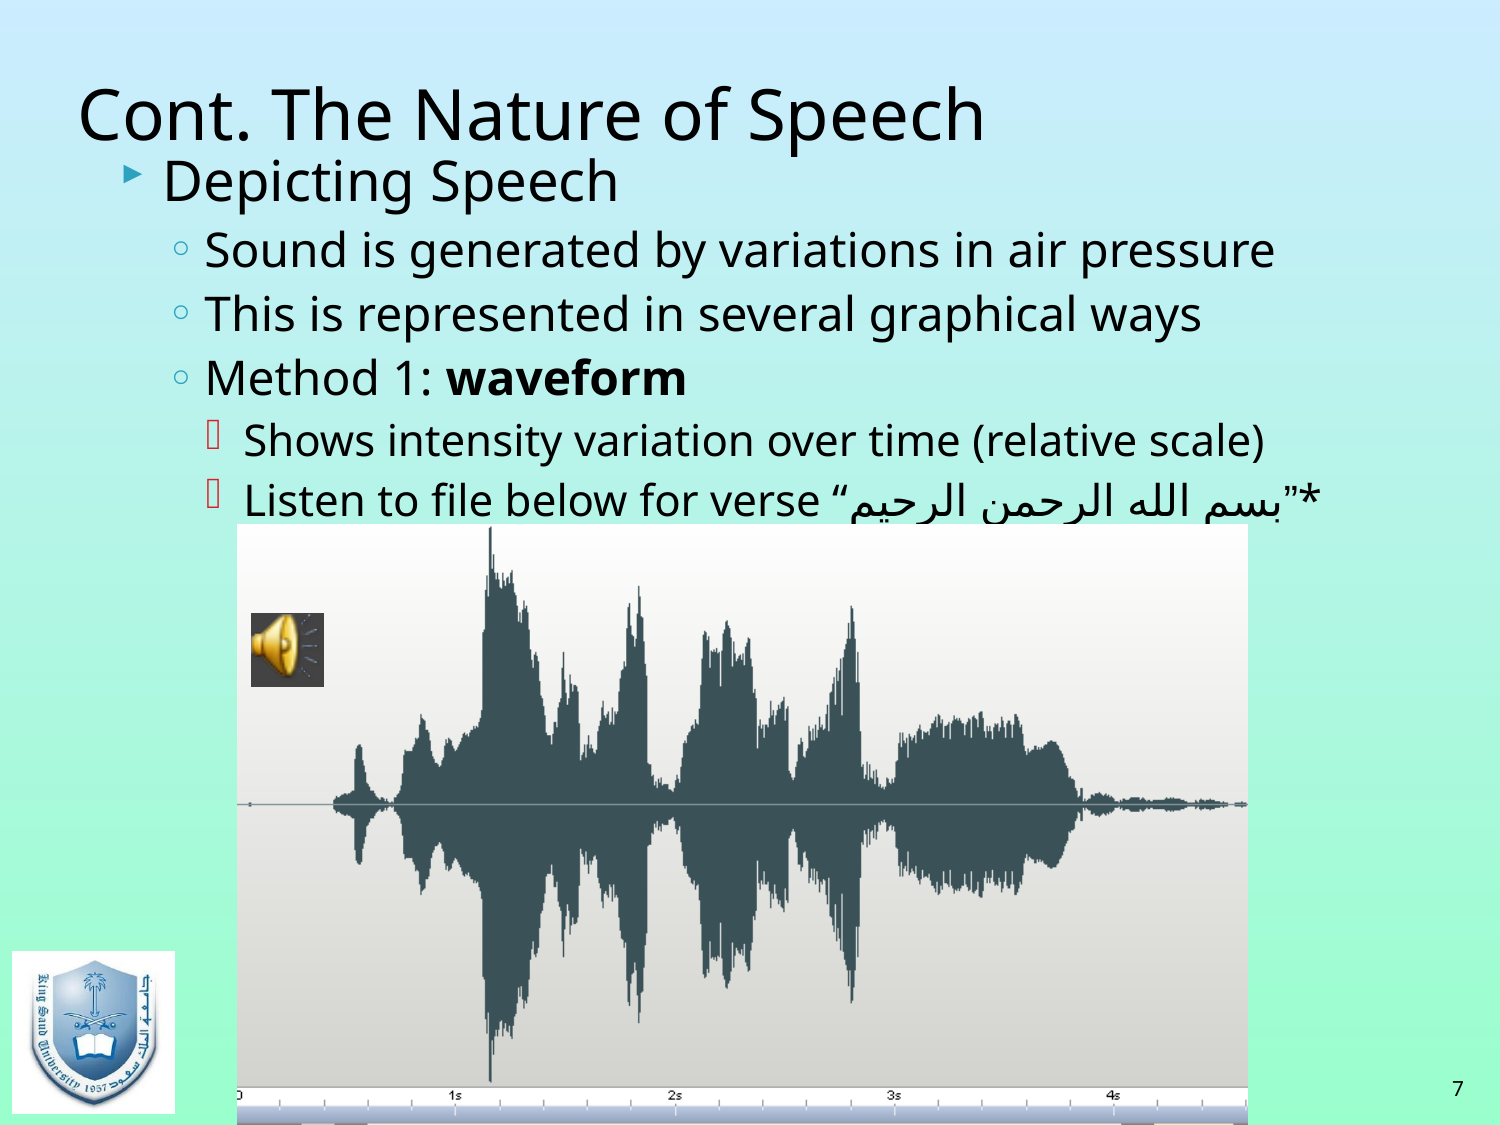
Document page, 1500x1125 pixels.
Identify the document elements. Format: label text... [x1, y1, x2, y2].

picture [12, 951, 175, 1114]
slide_number 7 [1418, 1051, 1479, 1112]
picture [237, 524, 1248, 1125]
list Depicting Speech Sound is generated by variations in air pressure This is represented in several graphical ways Method 1: waveform Shows intensity variation over time (relative scale) Listen to file below for verse “بسم الله الرحمن الرحيم”* [87, 137, 1438, 1113]
title Cont. The Nature of Speech [62, 62, 1413, 163]
